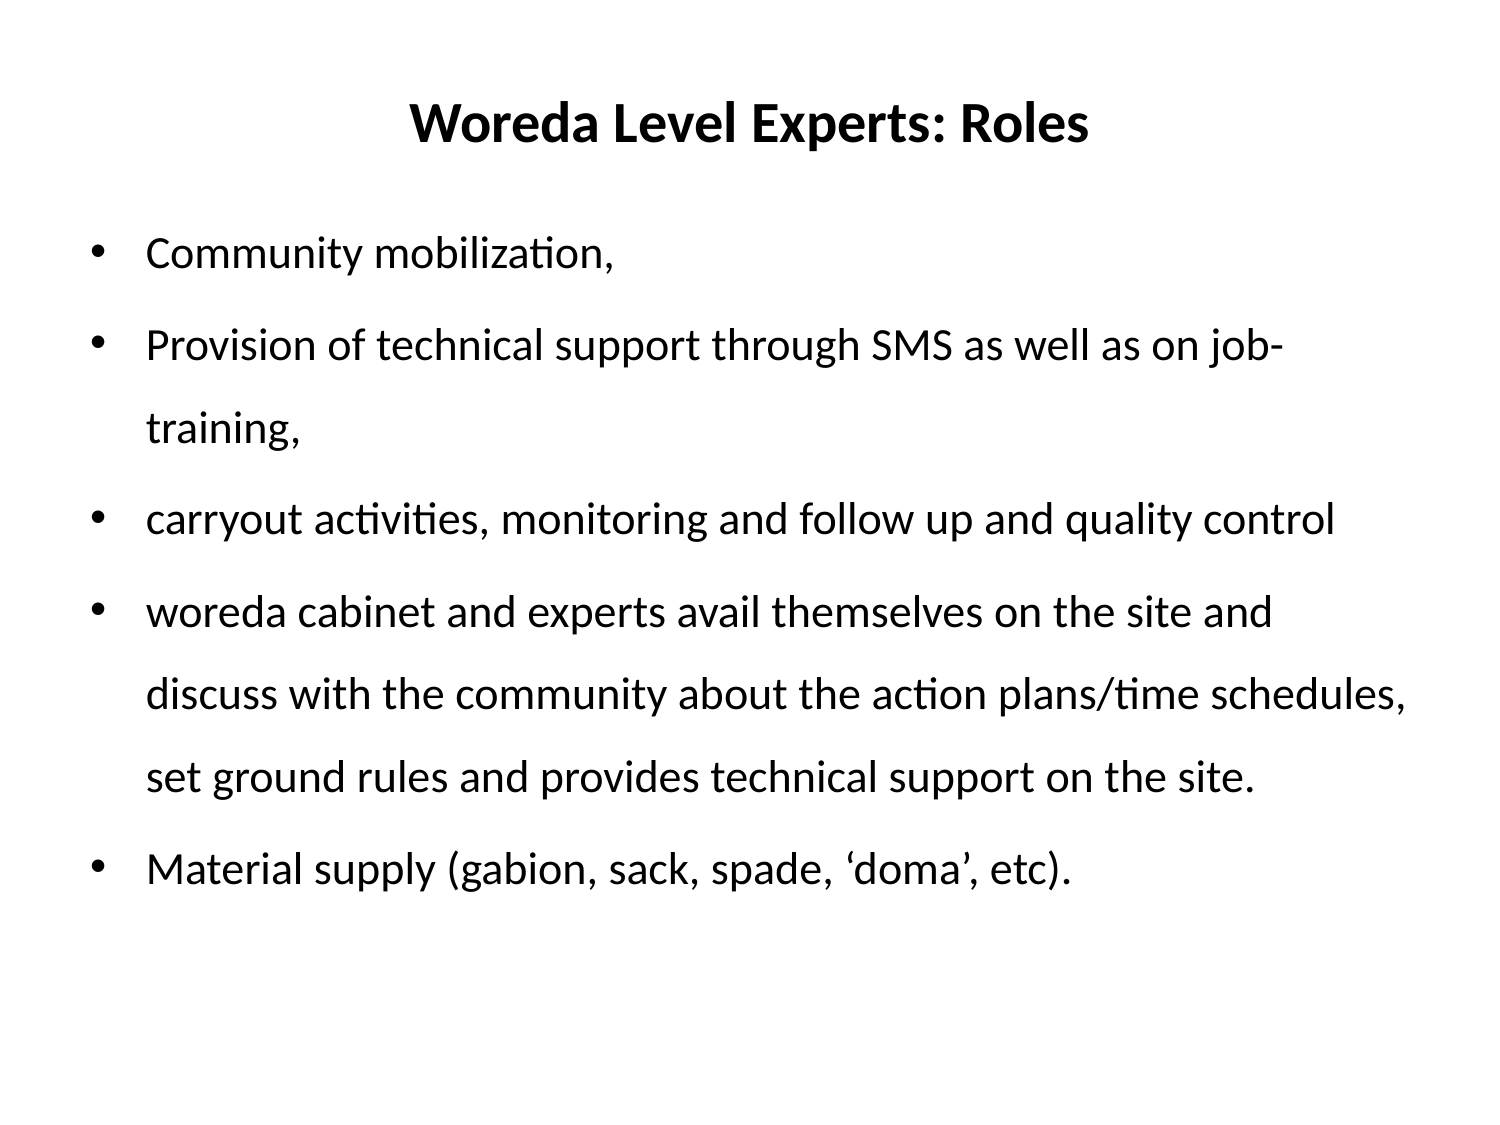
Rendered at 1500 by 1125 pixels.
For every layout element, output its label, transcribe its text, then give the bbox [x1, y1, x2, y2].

title Woreda Level Experts: Roles [74, 37, 1426, 187]
list Community mobilization, Provision of technical support through SMS as well as on job-training, carryout activities, monitoring and follow up and quality control woreda cabinet and experts avail themselves on the site and discuss with the community about the action plans/time schedules, set ground rules and provides technical support on the site. Material supply (gabion, sack, spade, ‘doma’, etc). [74, 187, 1426, 1006]
